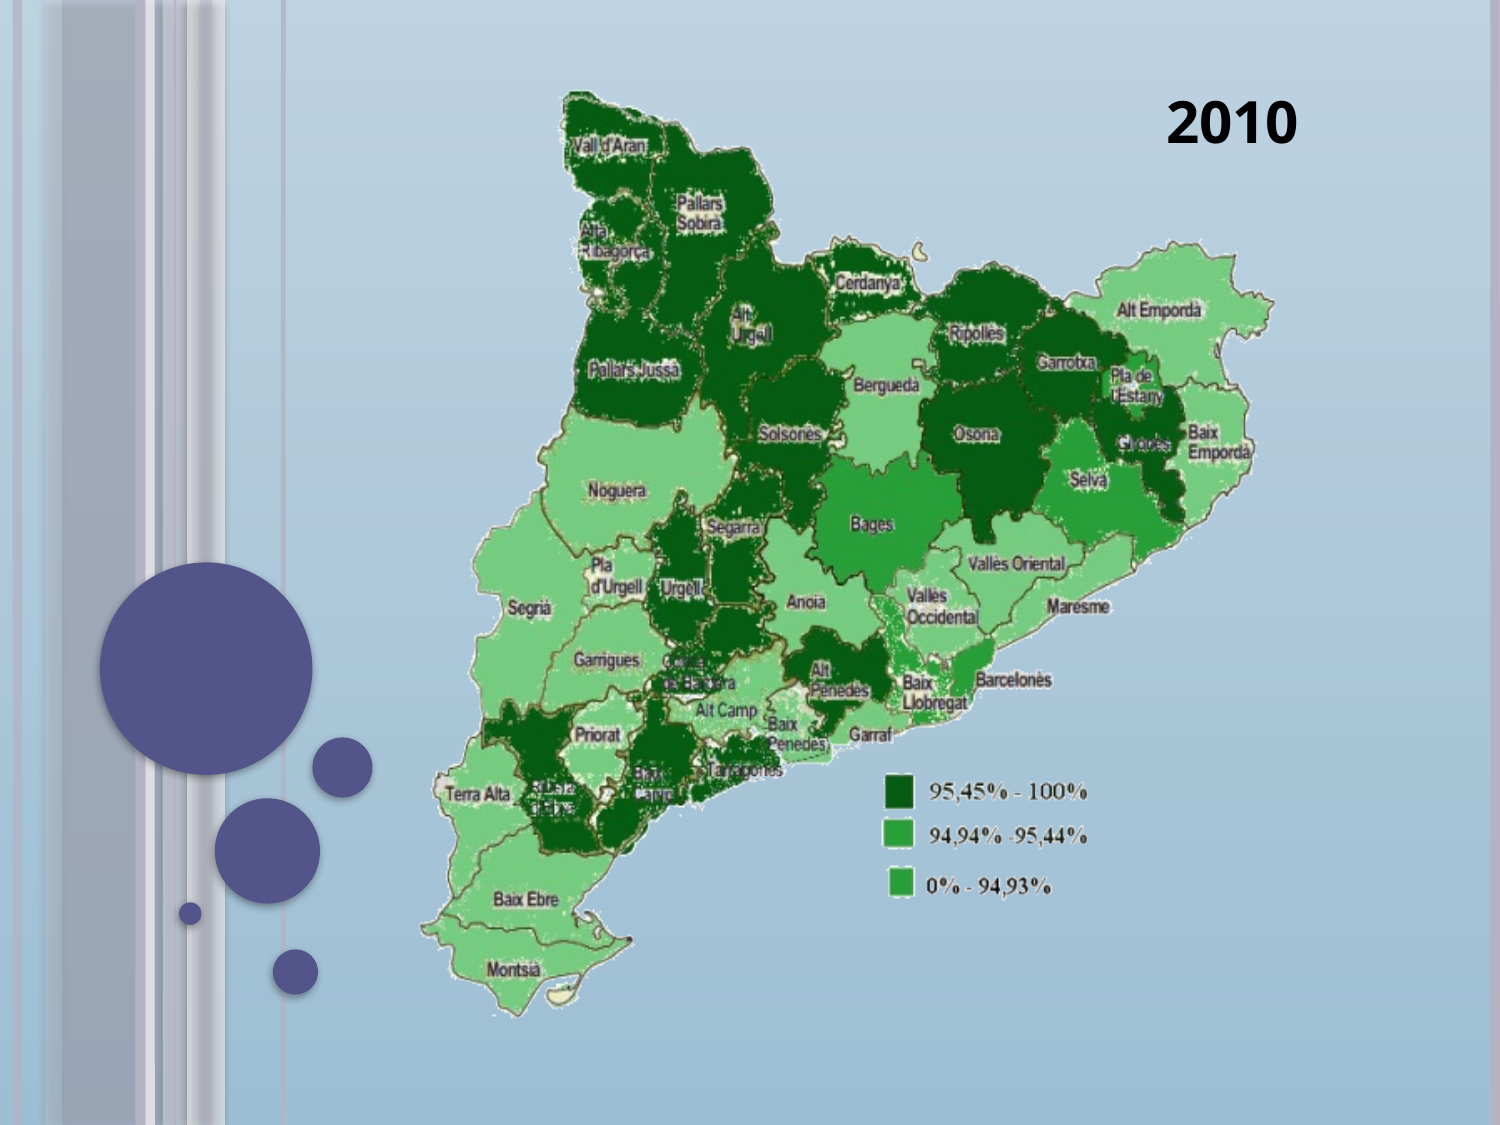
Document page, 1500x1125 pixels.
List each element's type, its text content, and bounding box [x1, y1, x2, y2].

picture [300, 89, 1306, 1036]
text_box 2010 [1151, 78, 1317, 163]
